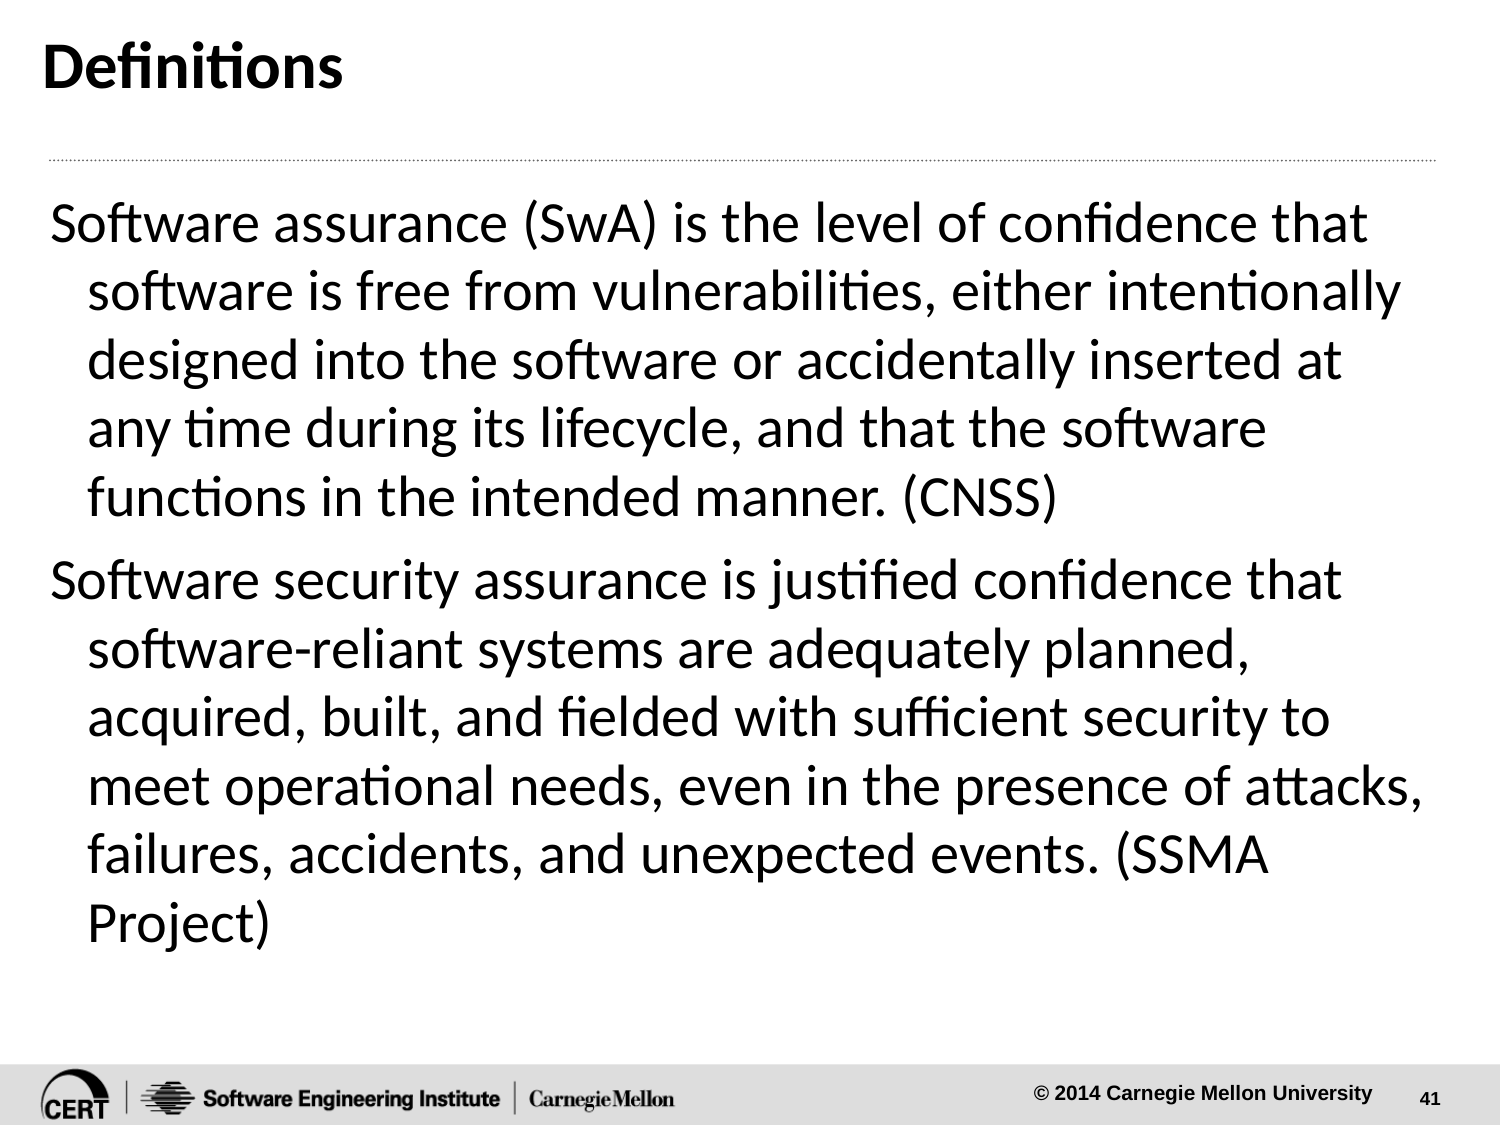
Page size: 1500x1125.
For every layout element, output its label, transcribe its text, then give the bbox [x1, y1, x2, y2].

list Software assurance (SwA) is the level of confidence that software is free from vulnerabilities, either intentionally designed into the software or accidentally inserted at any time during its lifecycle, and that the software functions in the intended manner. (CNSS) Software security assurance is justified confidence that software-reliant systems are adequately planned, acquired, built, and fielded with sufficient security to meet operational needs, even in the presence of attacks, failures, accidents, and unexpected events. (SSMA Project) [49, 187, 1438, 1001]
title Definitions [42, 37, 1434, 155]
picture [24, 1065, 688, 1125]
